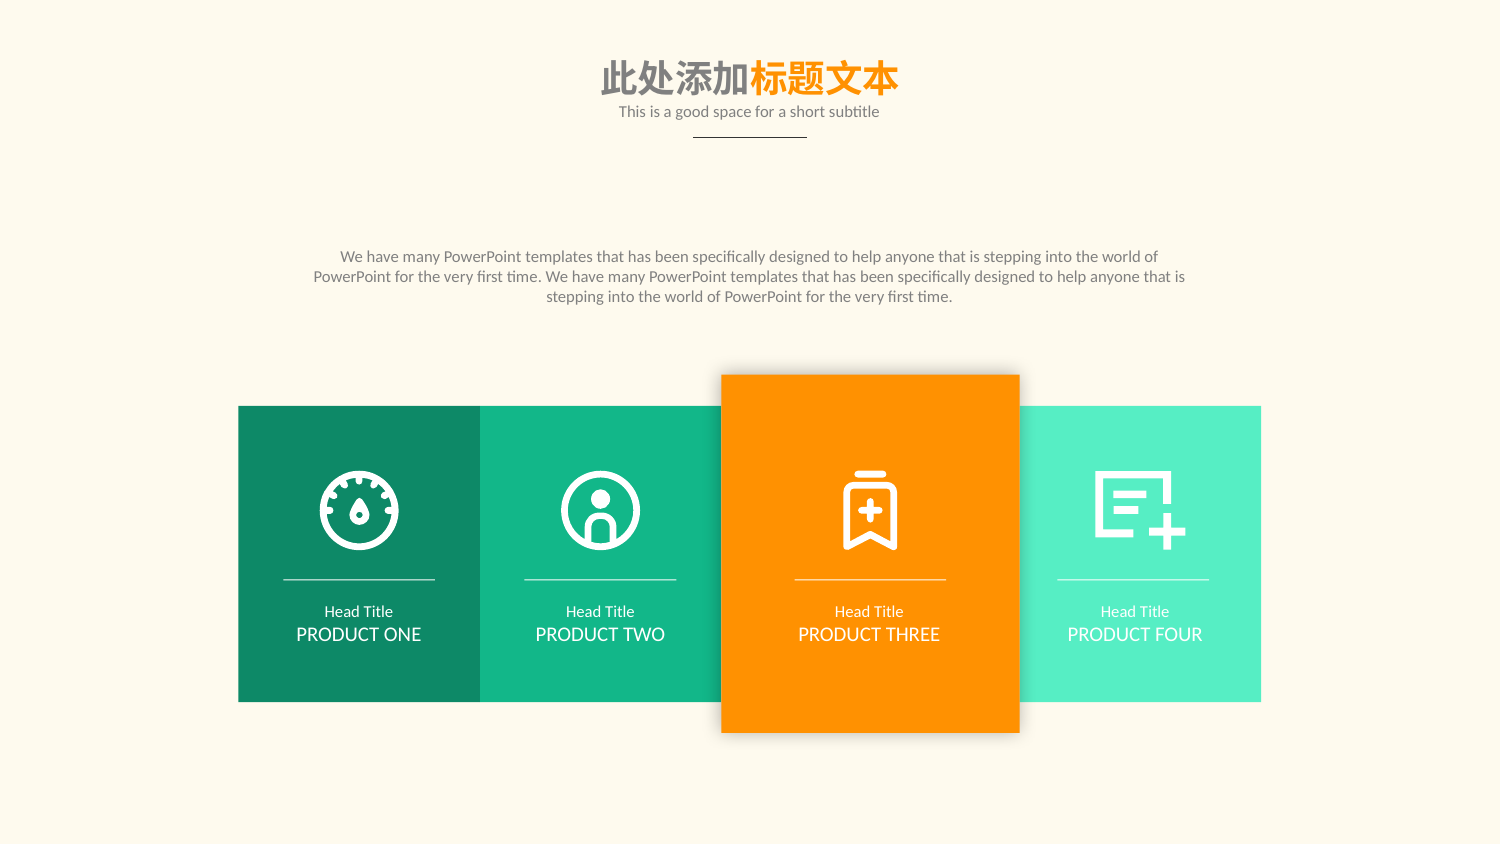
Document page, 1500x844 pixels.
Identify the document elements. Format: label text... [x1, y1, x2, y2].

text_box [319, 470, 399, 551]
text_box [721, 374, 1020, 733]
text_box Head Title PRODUCT ONE [281, 593, 437, 654]
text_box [560, 470, 641, 551]
text_box [238, 405, 480, 703]
text_box Head Title PRODUCT THREE [783, 593, 956, 654]
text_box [843, 470, 898, 551]
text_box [1094, 470, 1186, 550]
text_box 此处添加标题文本 [585, 47, 915, 108]
text_box [480, 405, 709, 703]
text_box We have many PowerPoint templates that has been specifically designed to help anyone that is stepping into the world of PowerPoint for the very first time. We have many PowerPoint templates that has been specifically designed to help anyone that is stepping into the world of PowerPoint for the very first time. [312, 245, 1187, 306]
text_box [1032, 405, 1262, 703]
text_box Head Title PRODUCT TWO [520, 593, 680, 654]
text_box This is a good space for a short subtitle [603, 93, 895, 128]
text_box Head Title PRODUCT FOUR [1052, 593, 1218, 654]
